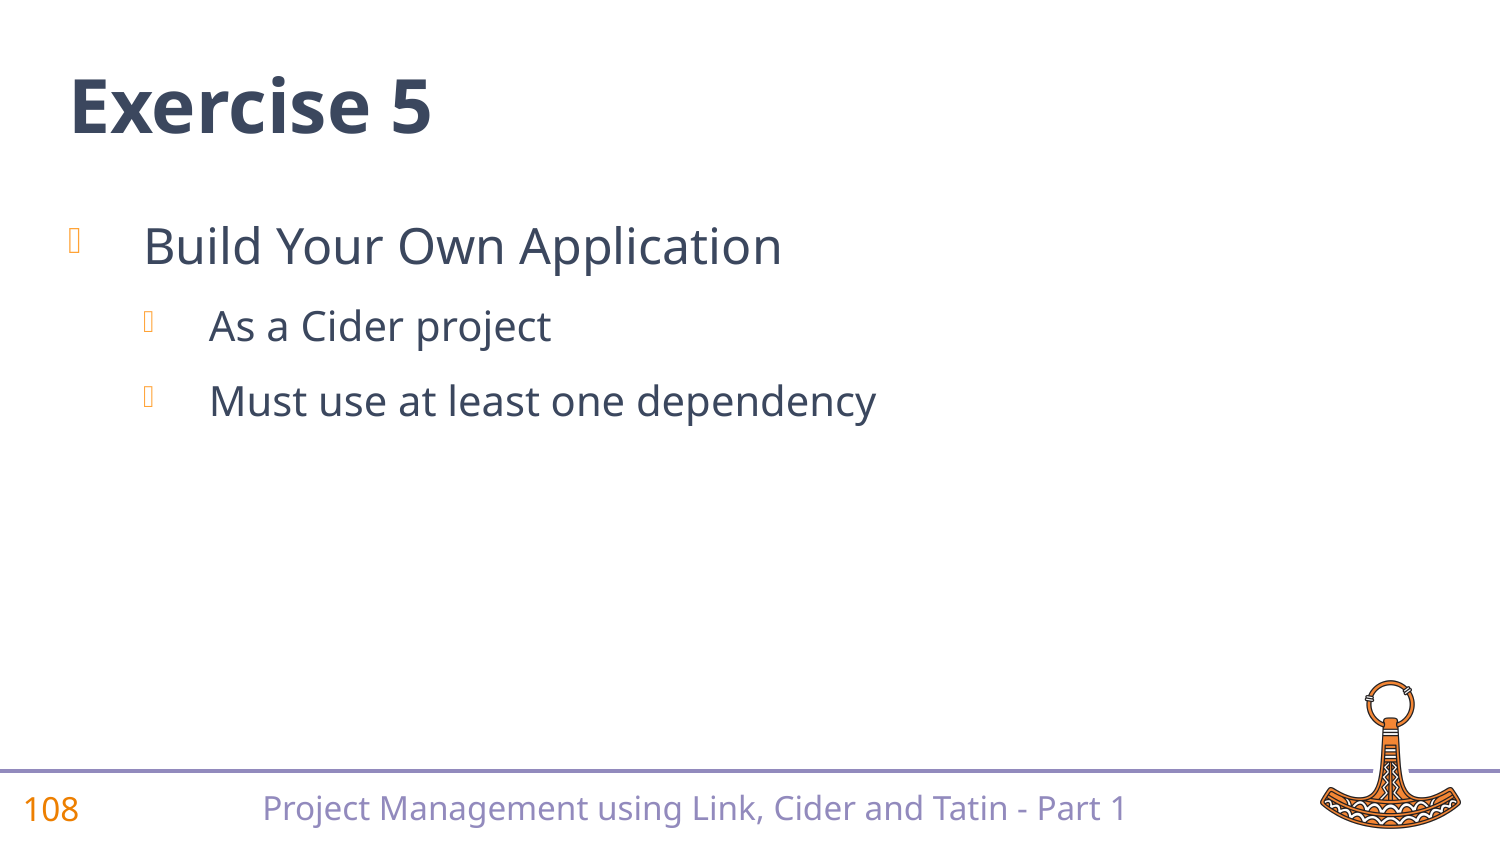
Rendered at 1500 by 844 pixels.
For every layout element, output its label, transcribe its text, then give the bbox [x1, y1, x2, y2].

picture [1320, 680, 1461, 829]
list Build Your Own Application As a Cider project Must use at least one dependency [53, 207, 1284, 740]
title Exercise 5 [53, 43, 1203, 157]
